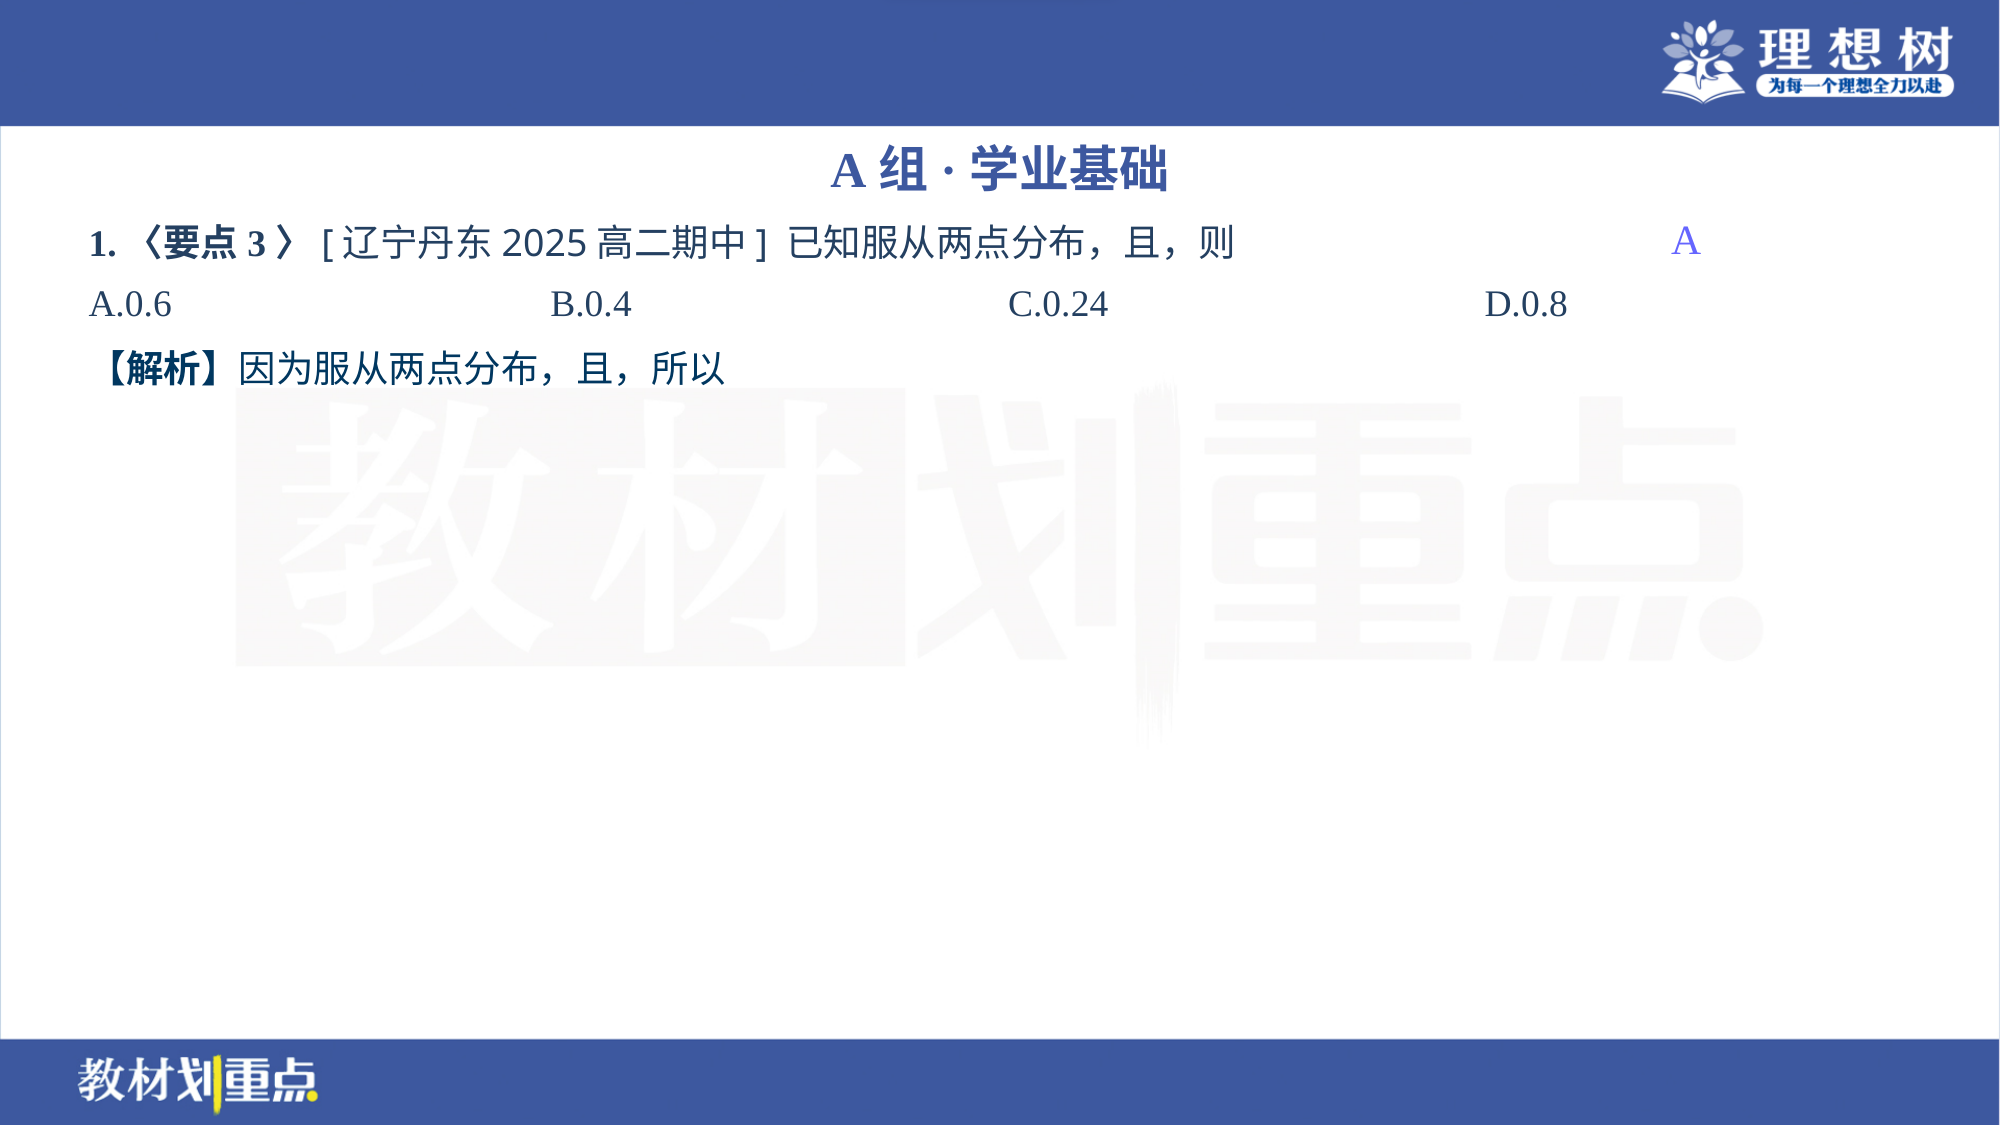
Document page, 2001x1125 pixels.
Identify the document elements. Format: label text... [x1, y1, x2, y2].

text_box A组·学业基础 [88, 135, 1911, 196]
picture [0, 0, 2000, 1125]
text_box A.0.6 B.0.4 C.0.24 D.0.8 [88, 256, 1911, 317]
text_box A [1655, 211, 1717, 256]
